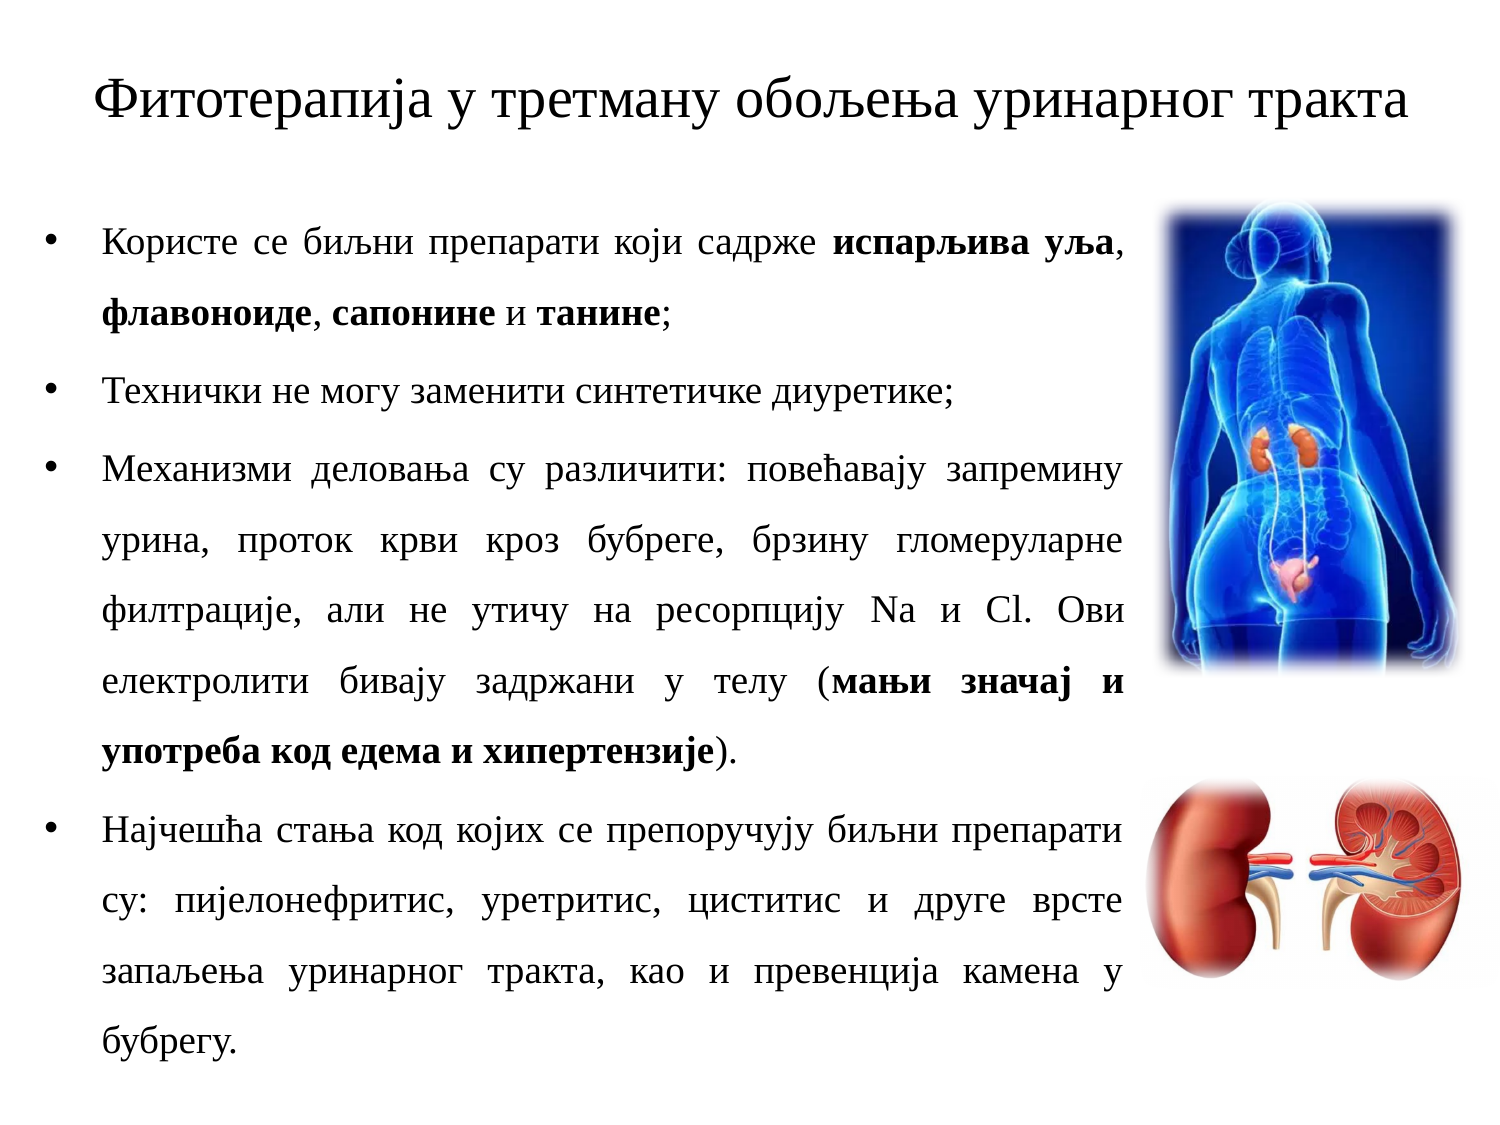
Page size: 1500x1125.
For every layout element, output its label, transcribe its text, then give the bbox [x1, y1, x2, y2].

picture [1151, 195, 1467, 679]
picture [1139, 774, 1500, 990]
list Користе се биљни препарати који садрже испарљива уља, флавоноиде, сапонине и танине; Технички не могу заменити синтетичке диуретике; Механизми деловања су различити: повећавају запремину урина, проток крви кроз бубреге, брзину гломеруларне филтрације, али не утичу на ресорпцију Na и Cl. Ови електролити бивају задржани у телу (мањи значај и употреба код едема и хипертензије). Најчешћа стања код којих се препоручују биљни препарати су: пијелонефритис, уретритис, циститис и друге врсте запаљења уринарног тракта, као и превенција камена у бубрегу. [29, 184, 1140, 1071]
title Фитотерапија у третману обољења уринарног тракта [76, 0, 1427, 188]
